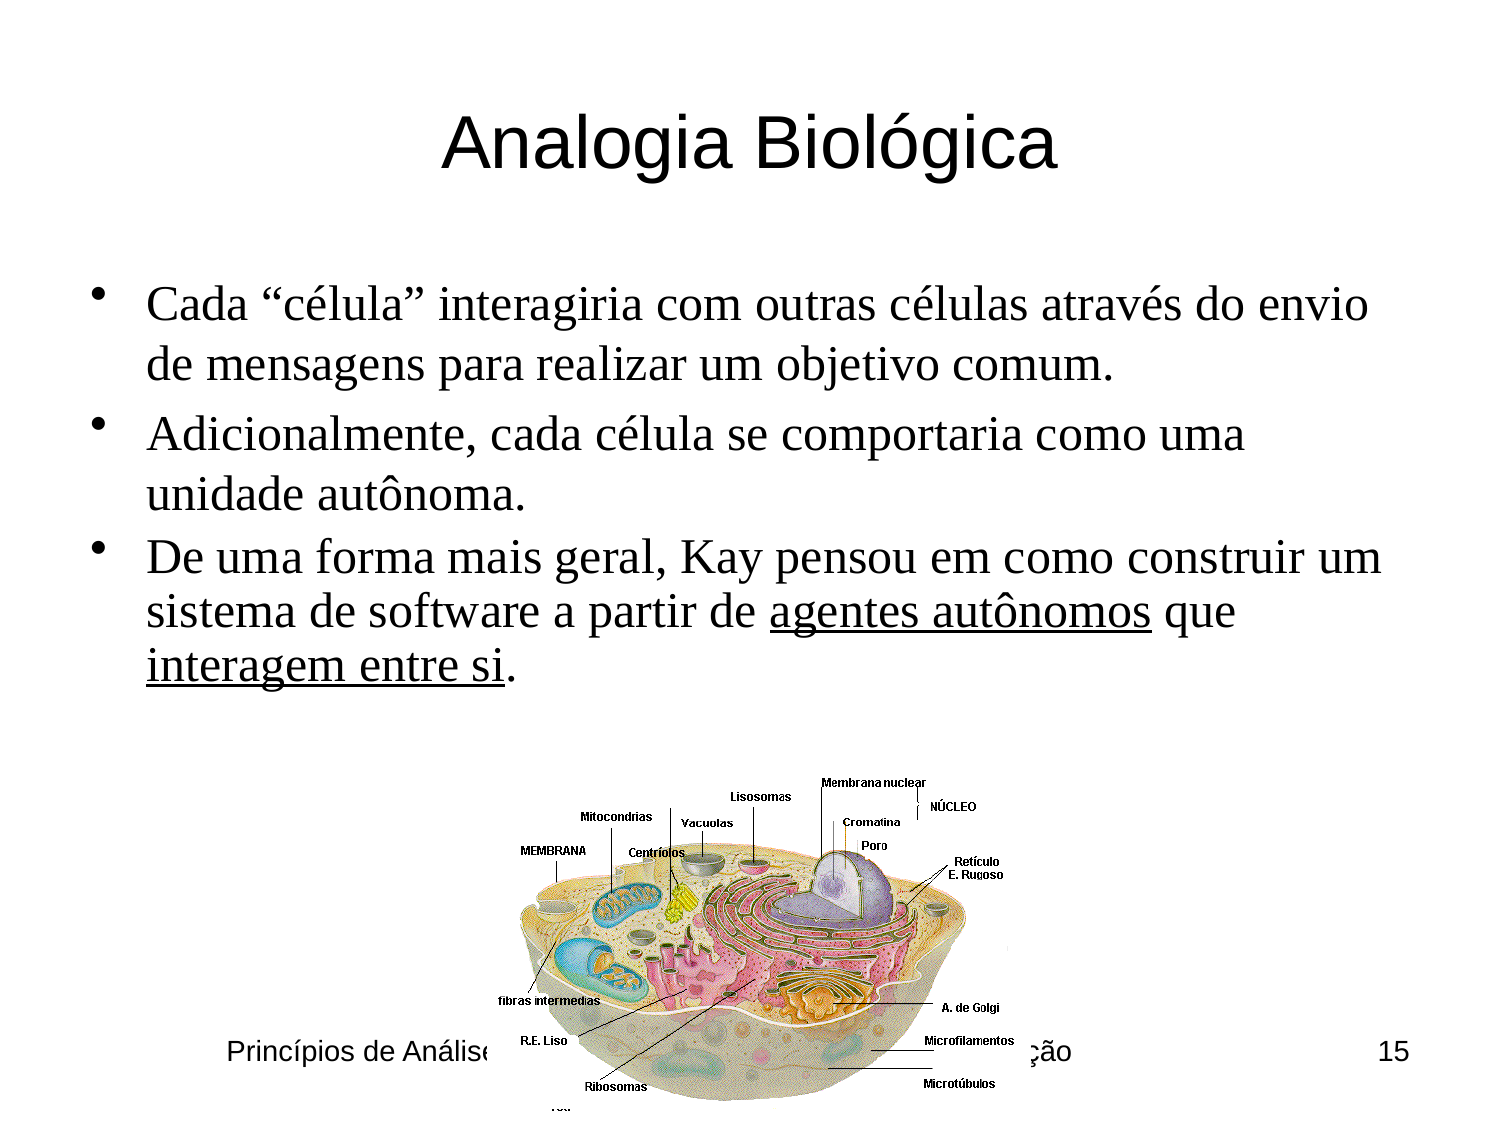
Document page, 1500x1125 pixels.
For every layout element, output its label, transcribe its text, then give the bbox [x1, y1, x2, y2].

list Cada “célula” interagiria com outras células através do envio de mensagens para realizar um objetivo comum. Adicionalmente, cada célula se comportaria como uma unidade autônoma. De uma forma mais geral, Kay pensou em como construir um sistema de software a partir de agentes autônomos que interagem entre si. [74, 262, 1426, 1006]
picture [487, 763, 1031, 1113]
footer Princípios de Análise e Projeto de Sistemas com UML - 3ª edição [74, 1024, 482, 1103]
footer Princípios de Análise e Projeto de Sistemas com UML - 3ª edição [1036, 1024, 1226, 1103]
slide_number 15 [1237, 1024, 1426, 1103]
title Analogia Biológica [74, 44, 1426, 233]
